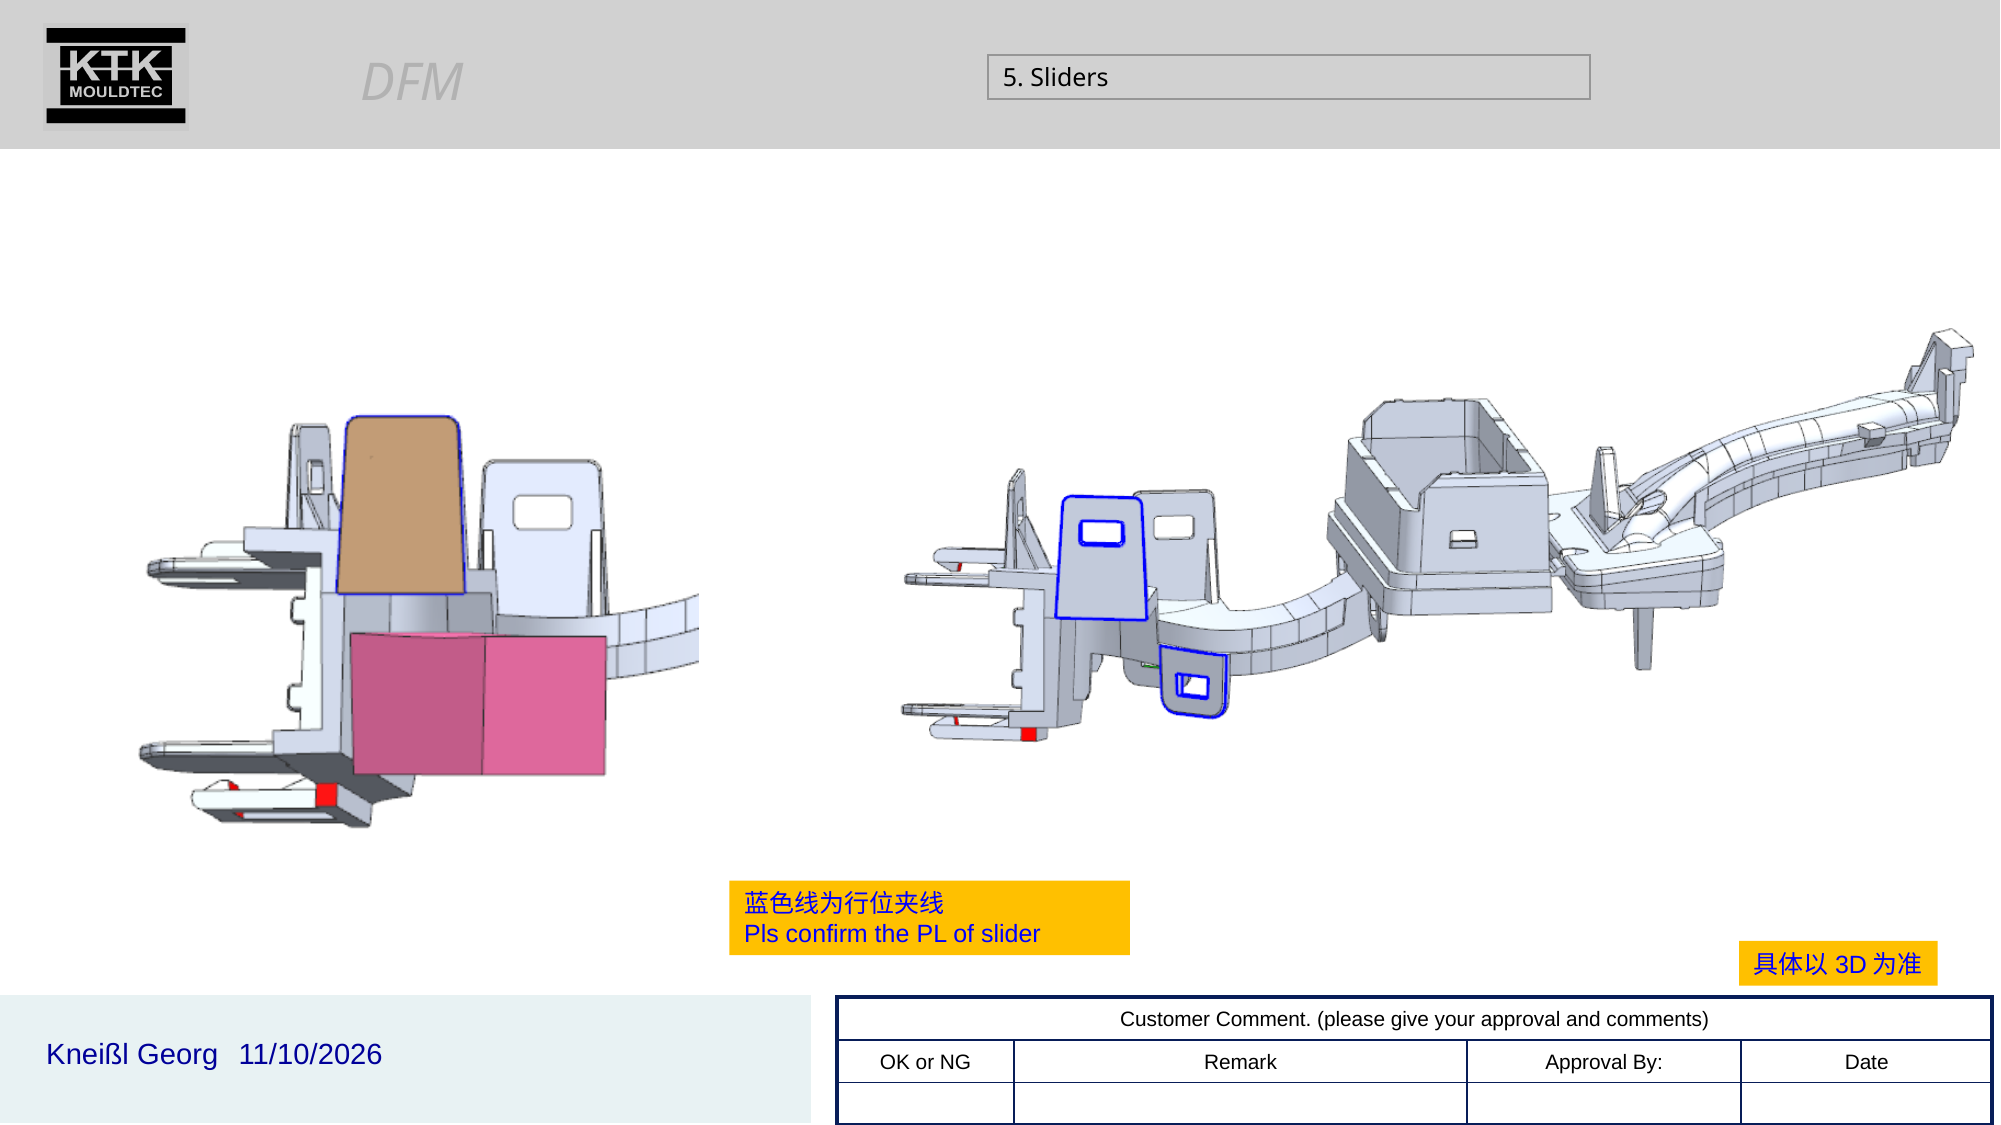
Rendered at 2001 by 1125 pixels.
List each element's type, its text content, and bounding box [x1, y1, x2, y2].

text_box 具体以3D为准 [1739, 940, 1938, 986]
picture [881, 314, 1986, 758]
text_box 5. Sliders [988, 54, 1591, 100]
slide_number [188, 1027, 433, 1106]
picture [137, 266, 699, 869]
text_box 蓝色线为行位夹线 Pls confirm the PL of slider [729, 880, 1130, 956]
